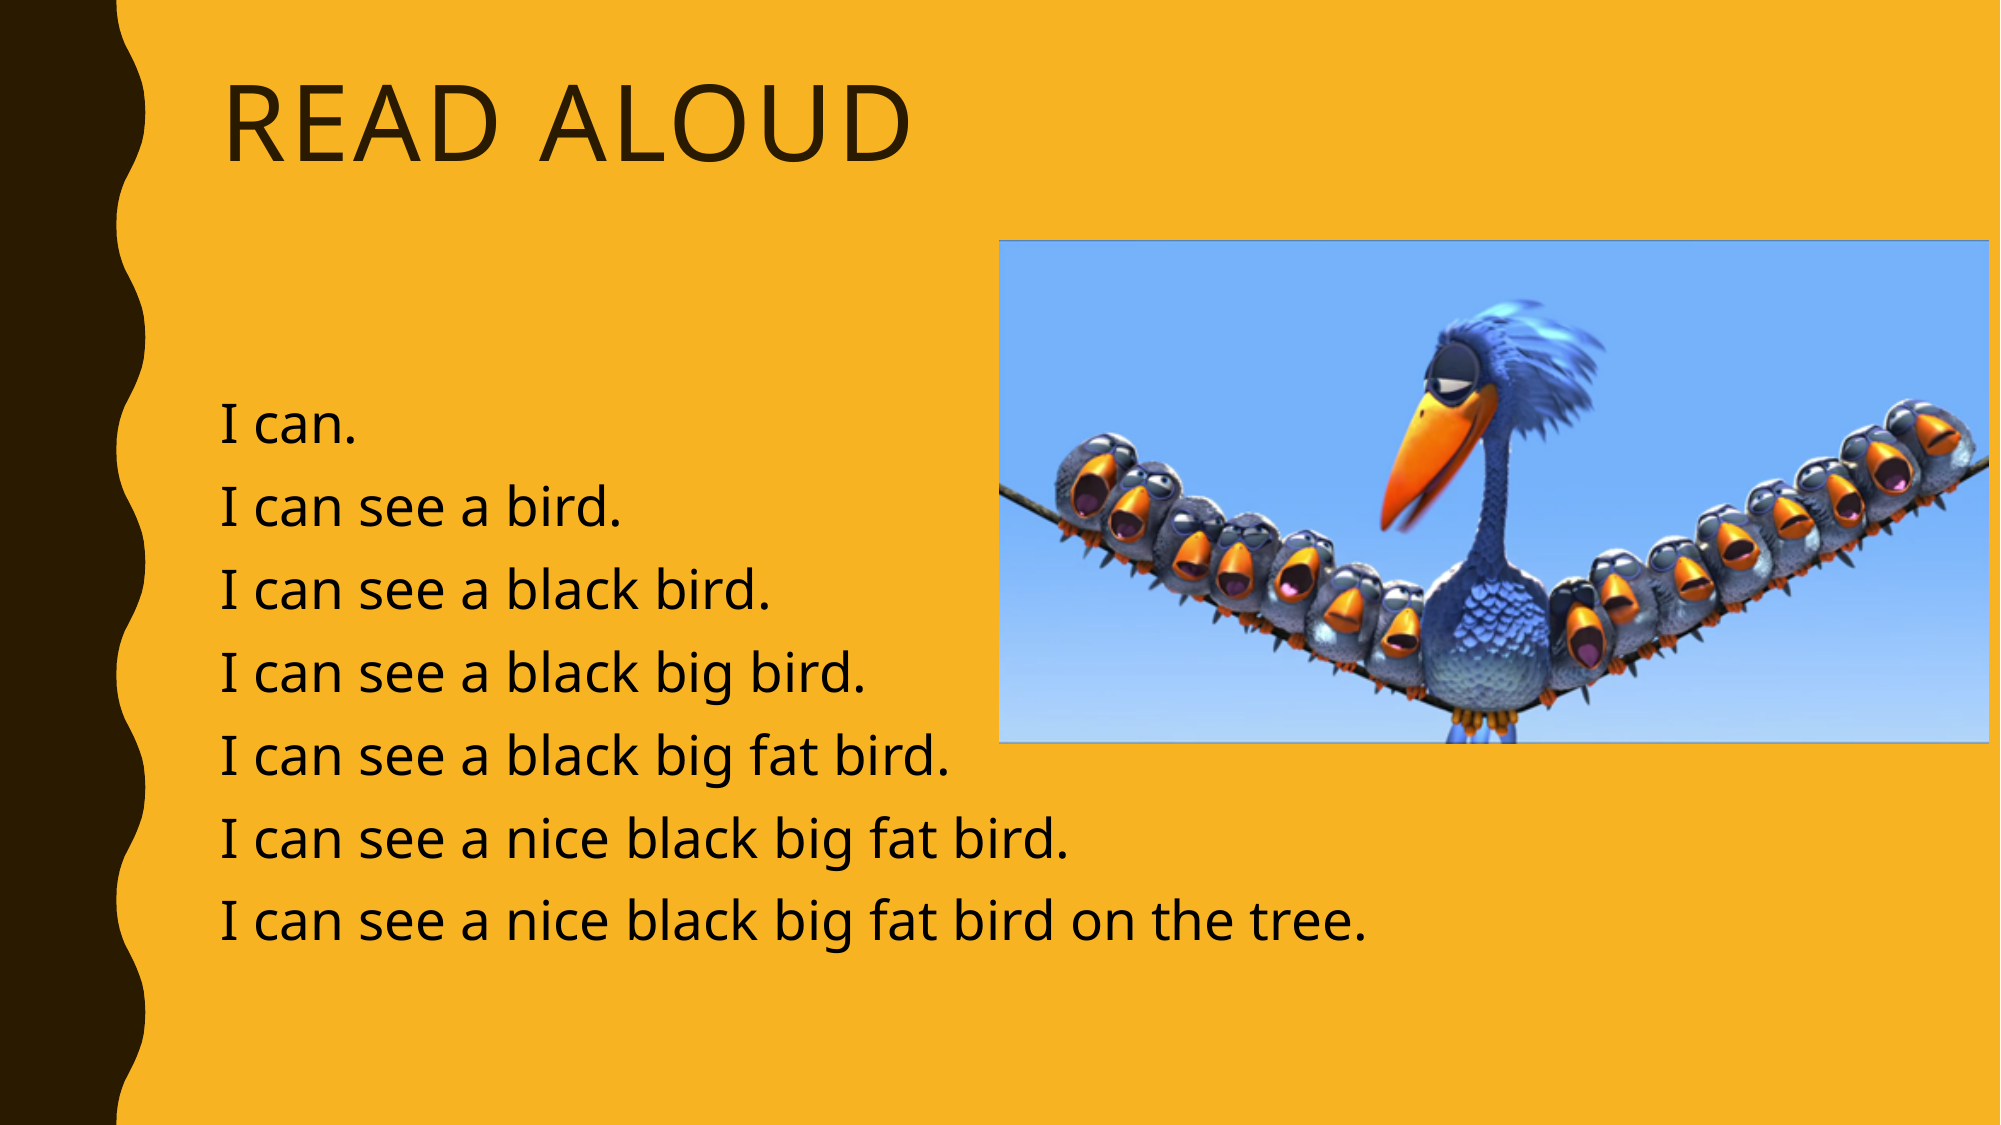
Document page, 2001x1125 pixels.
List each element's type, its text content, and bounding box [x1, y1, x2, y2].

list I can. I can see a bird. I can see a black bird. I can see a black big bird. I can see a black big fat bird. I can see a nice black big fat bird. I can see a nice black big fat bird on the tree. [205, 375, 1875, 965]
picture [999, 240, 1989, 744]
title Read aloud [205, 62, 1875, 308]
